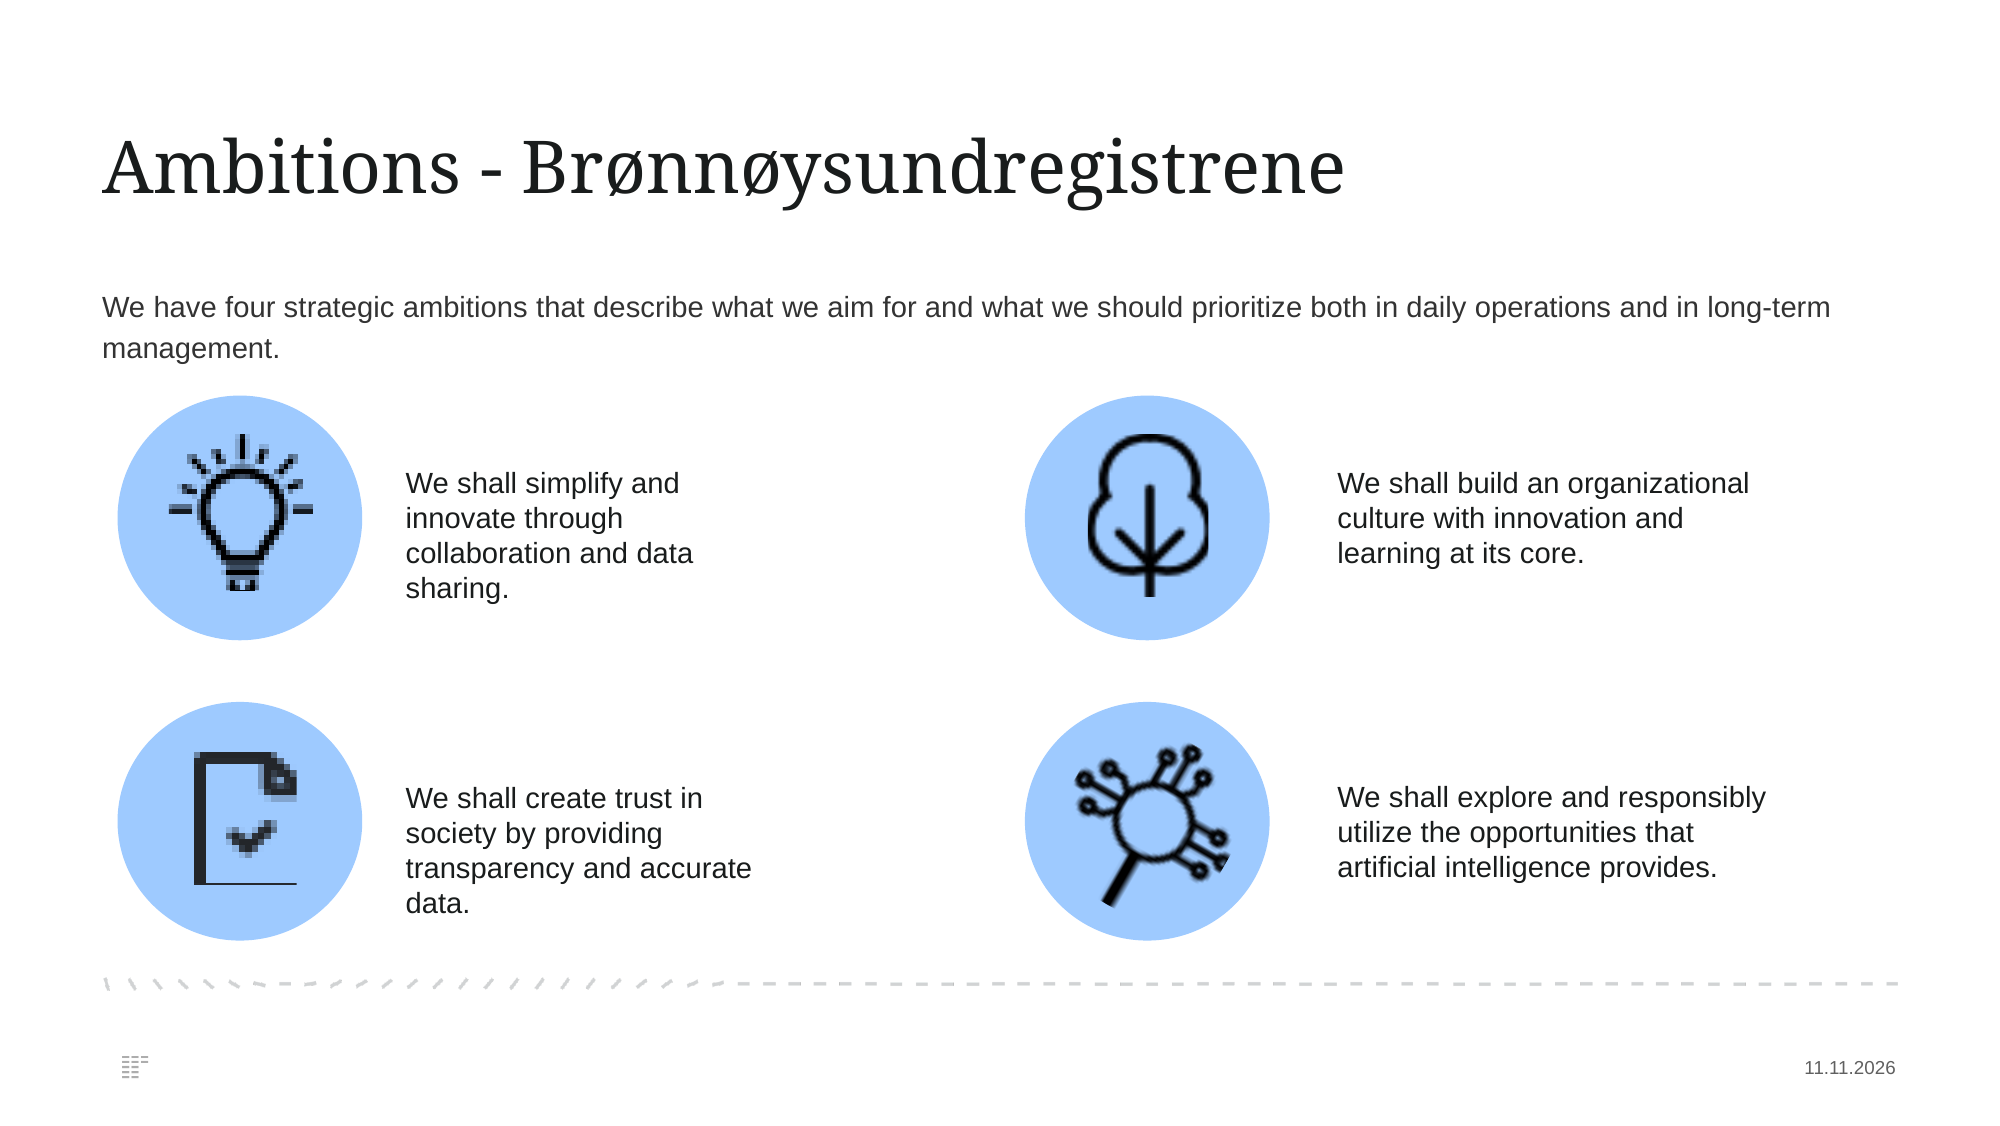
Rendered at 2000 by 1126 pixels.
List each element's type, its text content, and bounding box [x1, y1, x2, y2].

picture [1087, 434, 1209, 597]
picture [168, 434, 313, 591]
picture [194, 752, 297, 885]
text_box We shall simplify and innovate through collaboration and data sharing. [390, 457, 778, 612]
list We have four strategic ambitions that describe what we aim for and what we should prioritize both in daily operations and in long-term management. [102, 283, 1896, 941]
text_box We shall create trust in society by providing transparency and accurate data. [390, 772, 778, 927]
text_box [116, 394, 364, 642]
picture [118, 1054, 149, 1079]
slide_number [1757, 1054, 1896, 1079]
picture [103, 977, 1898, 991]
text_box We shall build an organizational culture with innovation and learning at its core. [1322, 457, 1797, 577]
picture [1062, 732, 1236, 915]
title Ambitions - Brønnøysundregistrene [102, 94, 1495, 246]
text_box We shall explore and responsibly utilize the opportunities that artificial intelligence provides. [1322, 771, 1797, 891]
